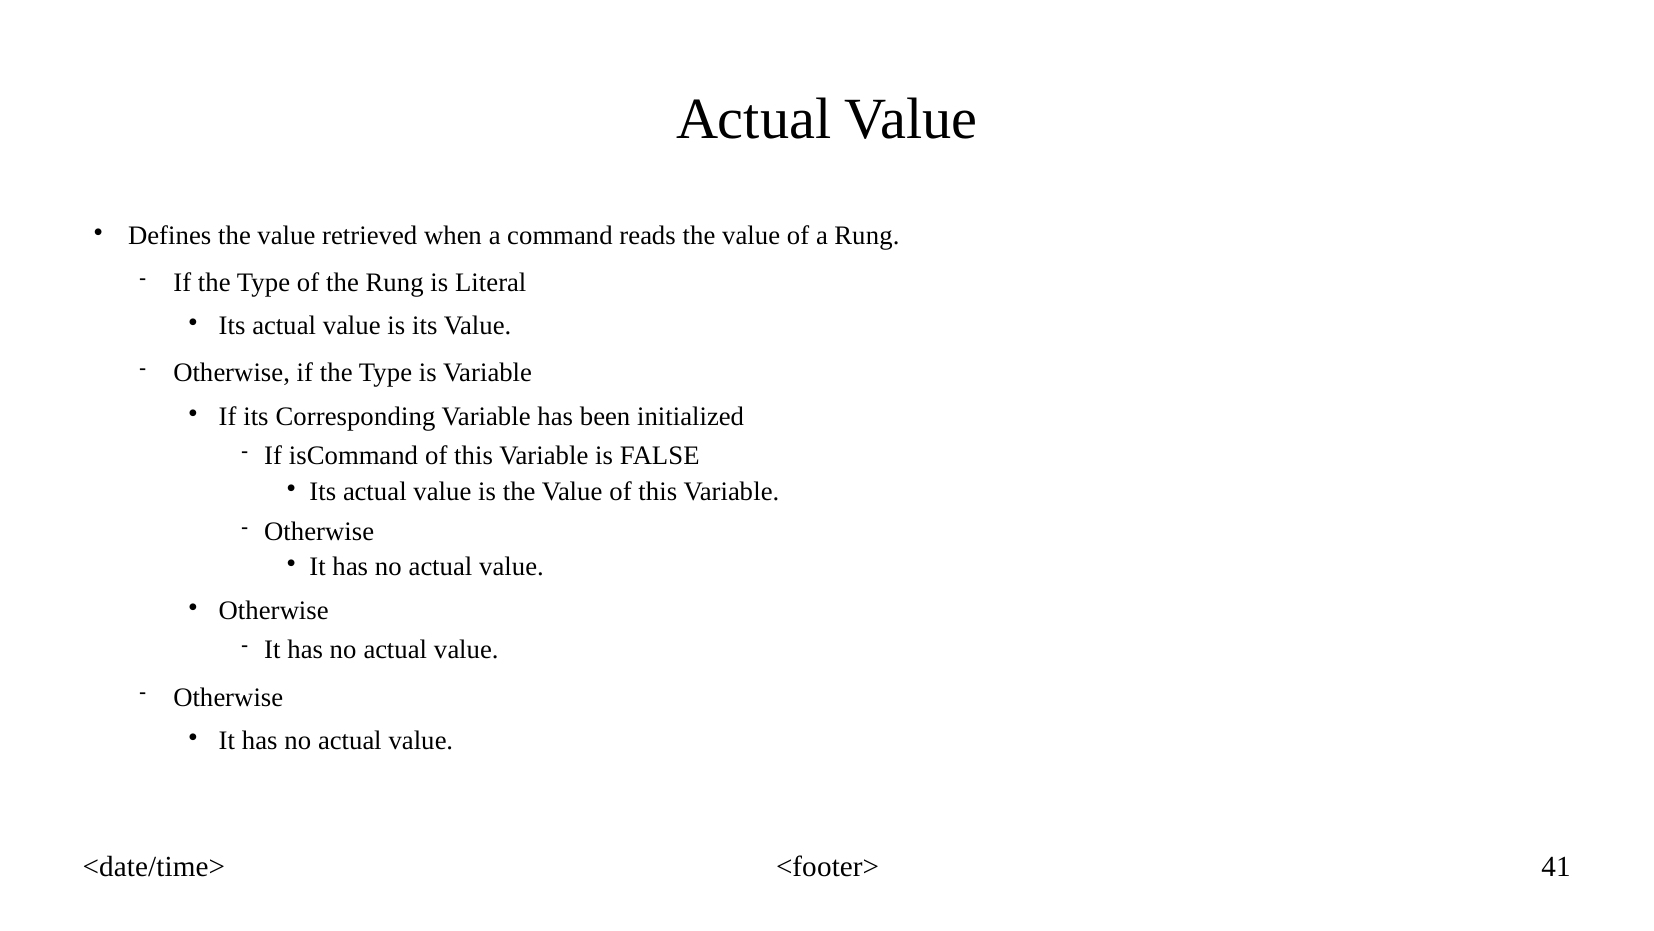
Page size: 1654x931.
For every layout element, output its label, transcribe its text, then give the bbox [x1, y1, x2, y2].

text_box Defines the value retrieved when a command reads the value of a Rung. If the Type of the Rung is Literal Its actual value is its Value. Otherwise, if the Type is Variable If its Corresponding Variable has been initialized If isCommand of this Variable is FALSE Its actual value is the Value of this Variable. Otherwise It has no actual value. Otherwise It has no actual value. Otherwise It has no actual value. [82, 217, 1571, 757]
text_box Actual Value [82, 37, 1571, 193]
